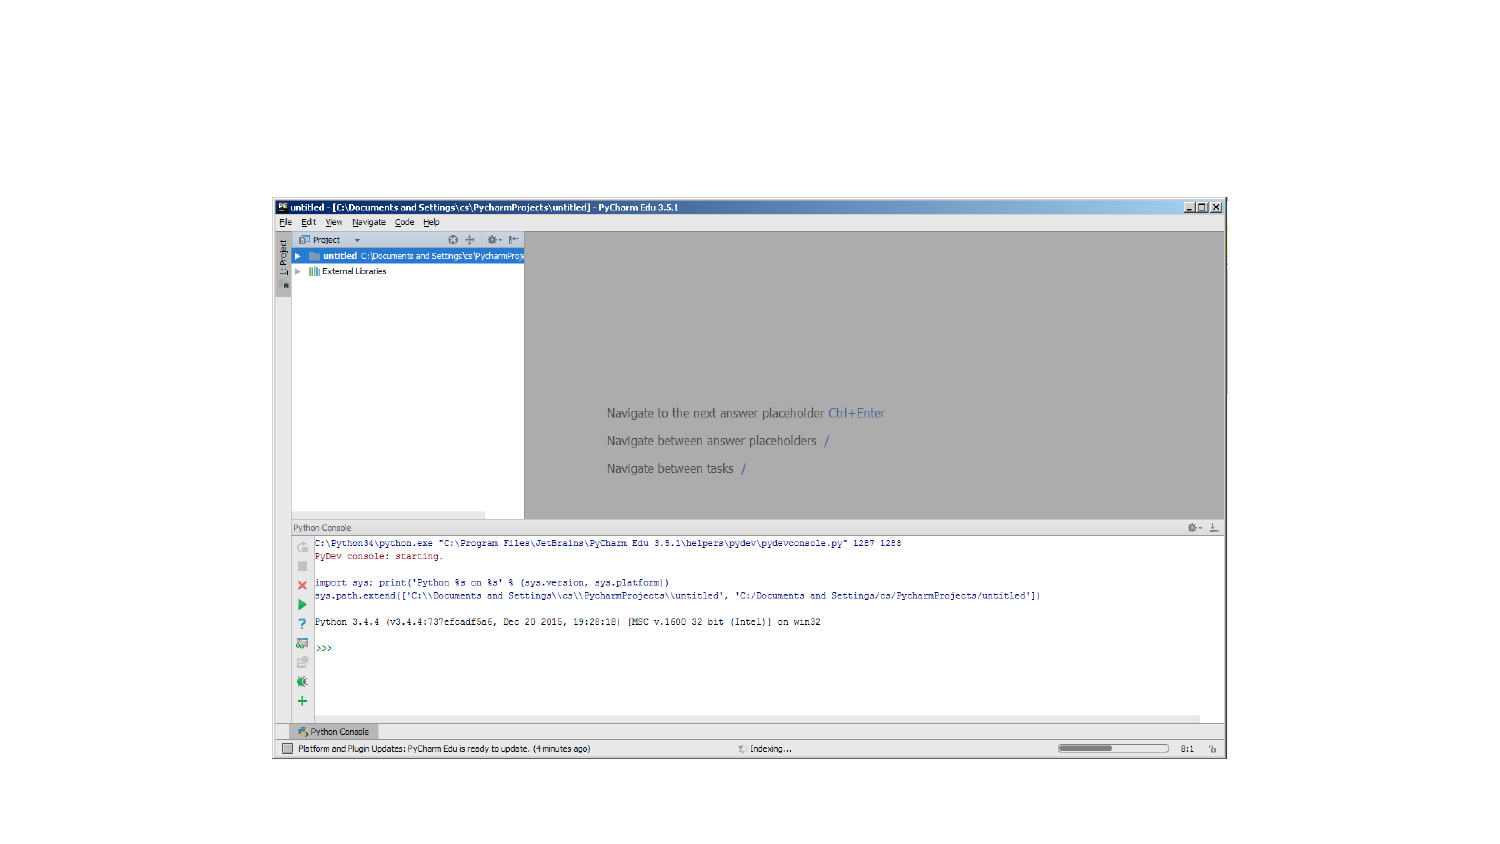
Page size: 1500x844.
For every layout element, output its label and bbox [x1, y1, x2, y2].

picture [272, 197, 1228, 759]
